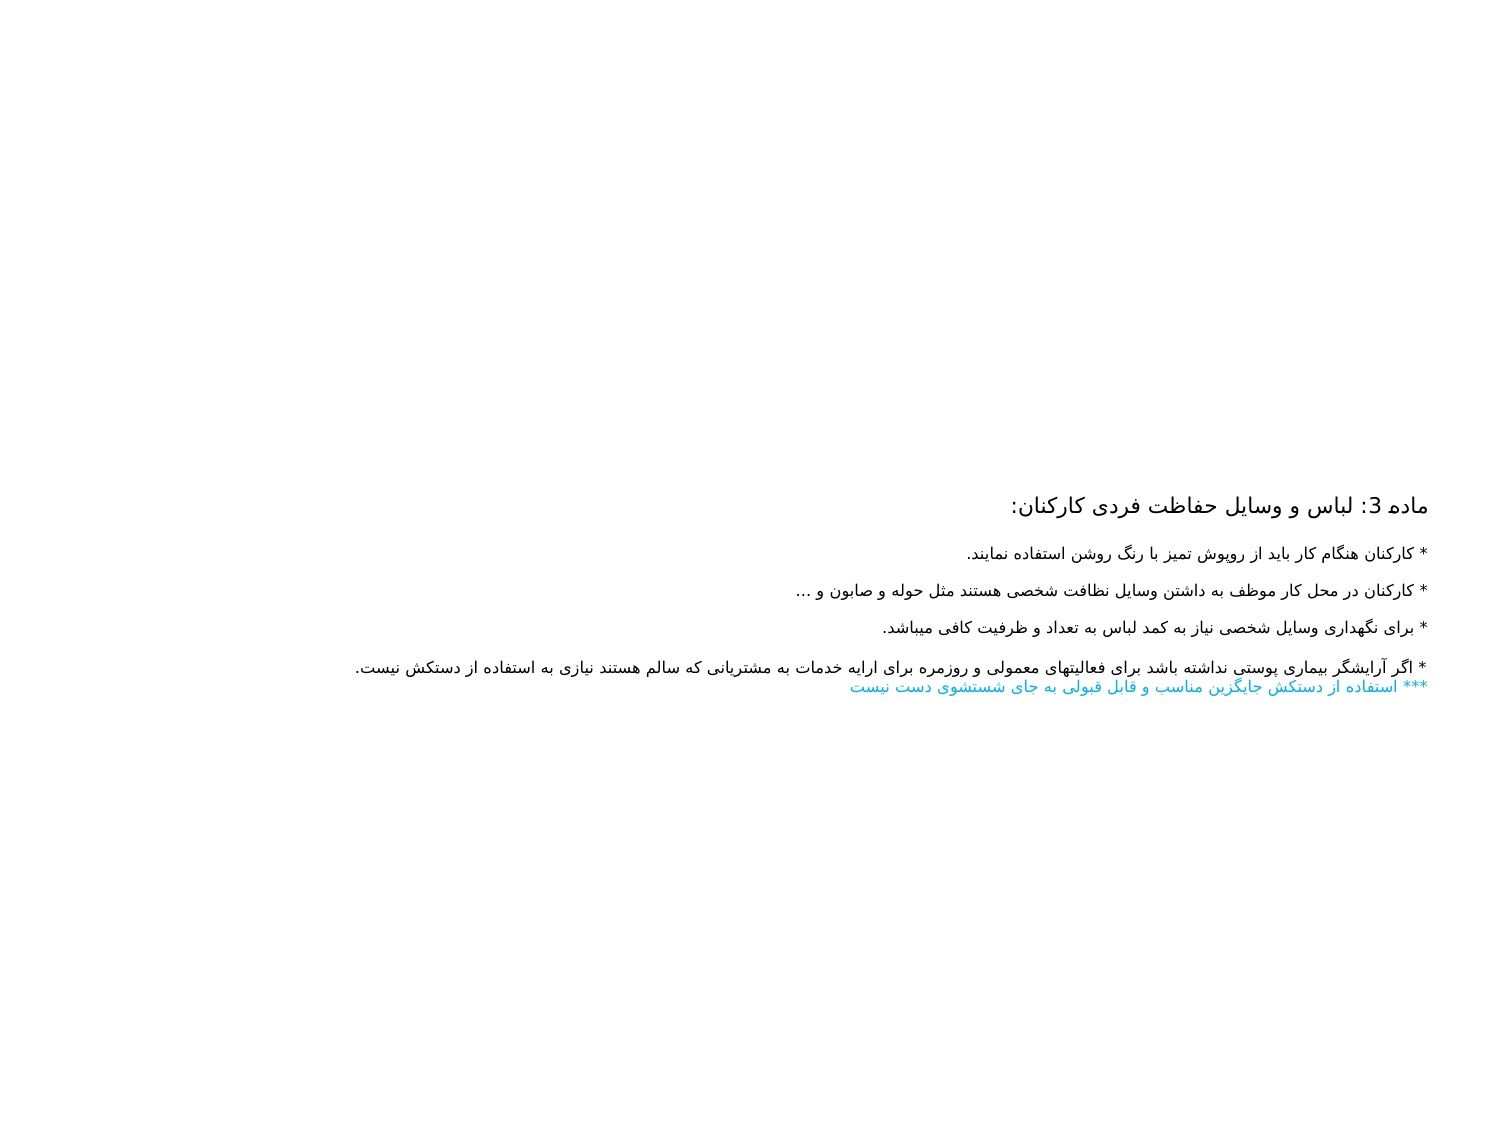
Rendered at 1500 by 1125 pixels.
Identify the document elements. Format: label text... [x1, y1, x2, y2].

title ماده 3: لباس و وسایل حفاظت فردی کارکنان: * کارکنان هنگام کار باید از روپوش تمیز با رنگ روشن استفاده نمایند. * کارکنان در محل کار موظف به داشتن وسایل نظافت شخصی هستند مثل حوله و صابون و ... * برای نگهداری وسایل شخصی نیاز به کمد لباس به تعداد و ظرفیت کافی میباشد. * اگر آرایشگر بیماری پوستی نداشته باشد برای فعالیتهای معمولی و روزمره برای ارایه خدمات به مشتریانی که سالم هستند نیازی به استفاده از دستکش نیست. *** استفاده از دستکش جایگزین مناسب و قابل قبولی به جای شستشوی دست نیست [70, 480, 1444, 774]
